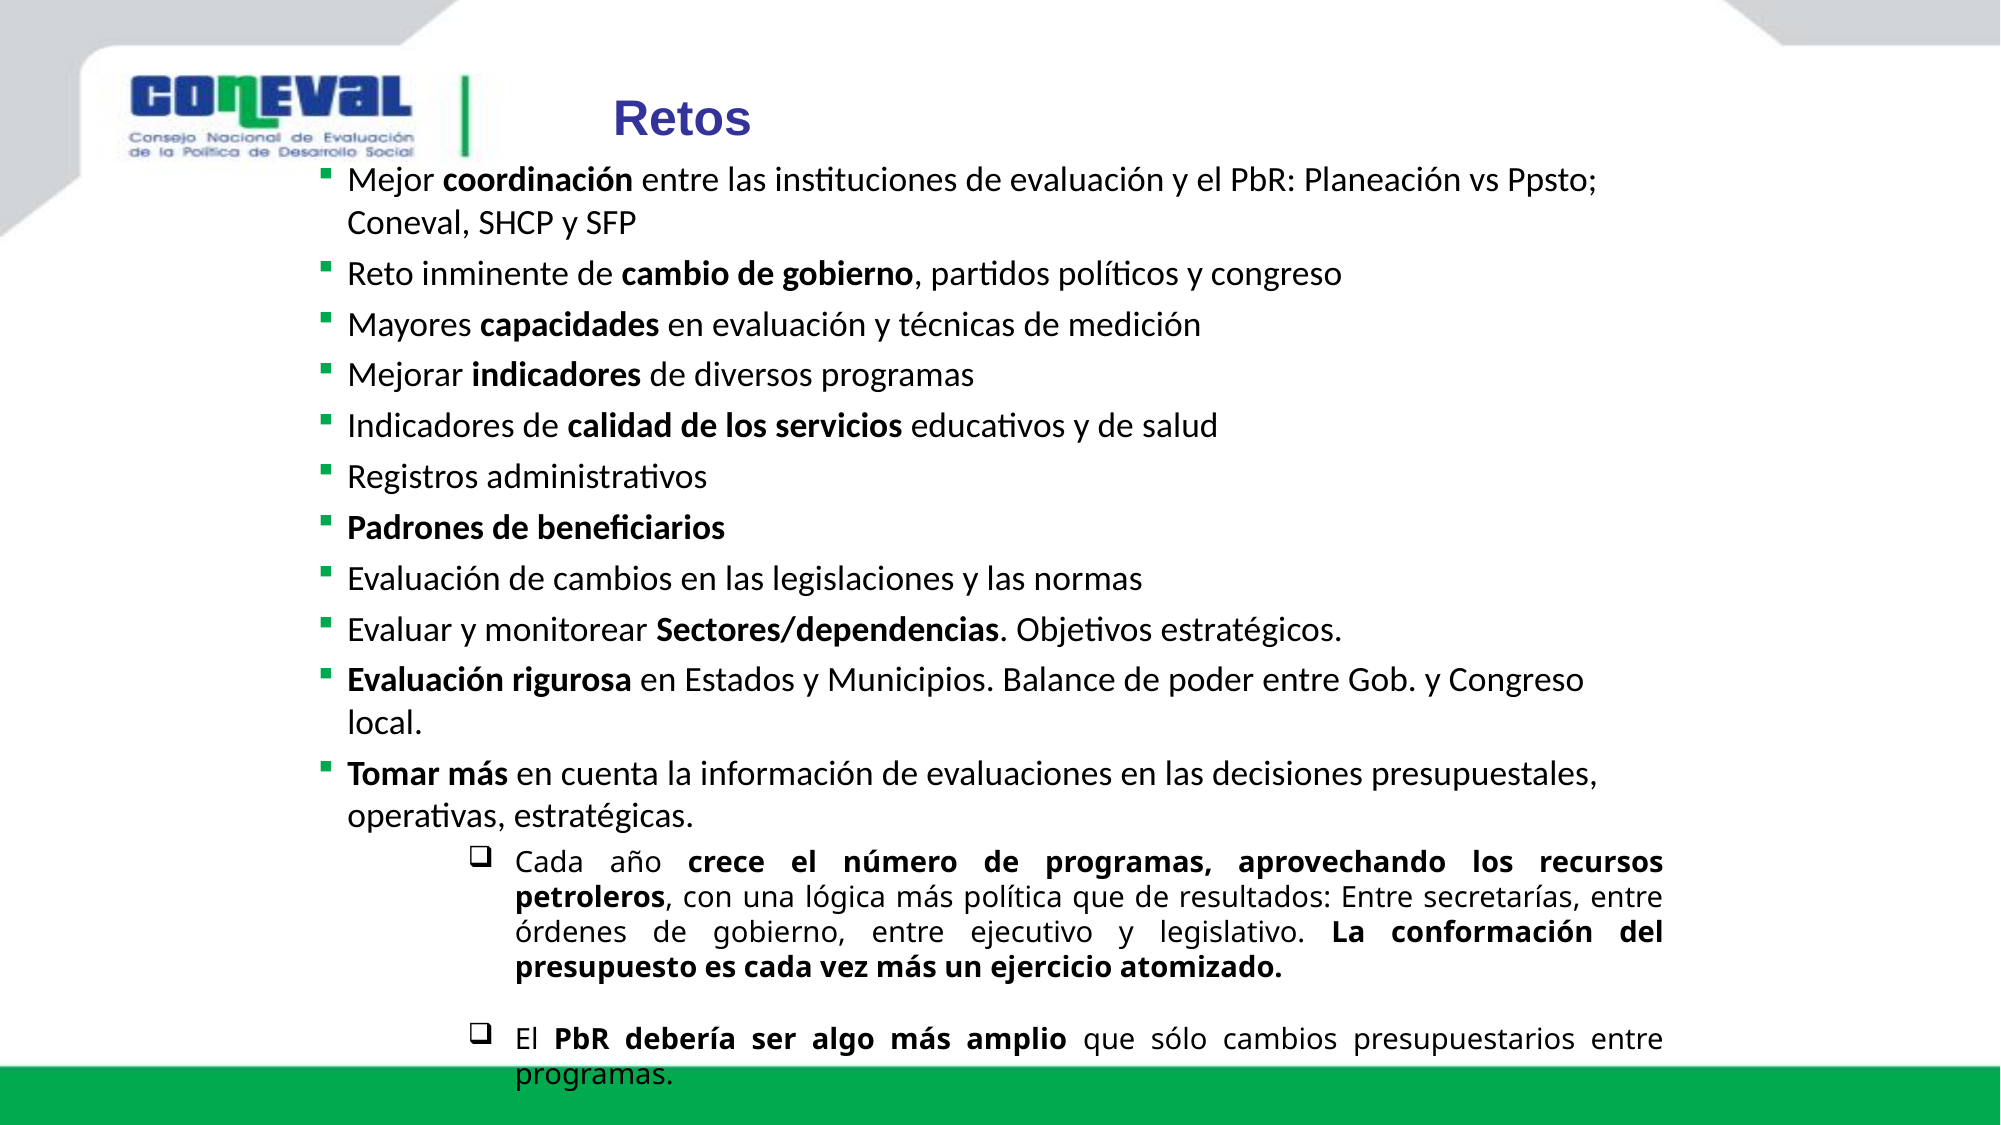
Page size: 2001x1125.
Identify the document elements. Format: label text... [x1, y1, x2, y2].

text_box Retos [598, 78, 1653, 173]
text_box Mejor coordinación entre las instituciones de evaluación y el PbR: Planeación vs Ppsto; Coneval, SHCP y SFP Reto inminente de cambio de gobierno, partidos políticos y congreso Mayores capacidades en evaluación y técnicas de medición Mejorar indicadores de diversos programas Indicadores de calidad de los servicios educativos y de salud Registros administrativos Padrones de beneficiarios Evaluación de cambios en las legislaciones y las normas Evaluar y monitorear Sectores/dependencias. Objetivos estratégicos. Evaluación rigurosa en Estados y Municipios. Balance de poder entre Gob. y Congreso local. Tomar más en cuenta la información de evaluaciones en las decisiones presupuestales, operativas, estratégicas. Cada año crece el número de programas, aprovechando los recursos petroleros, con una lógica más política que de resultados: Entre secretarías, entre órdenes de gobierno, entre ejecutivo y legislativo. La conformación del presupuesto es cada vez más un ejercicio atomizado. El PbR debería ser algo más amplio que sólo cambios presupuestarios entre programas. [303, 148, 1680, 1098]
picture [0, 0, 2001, 1125]
